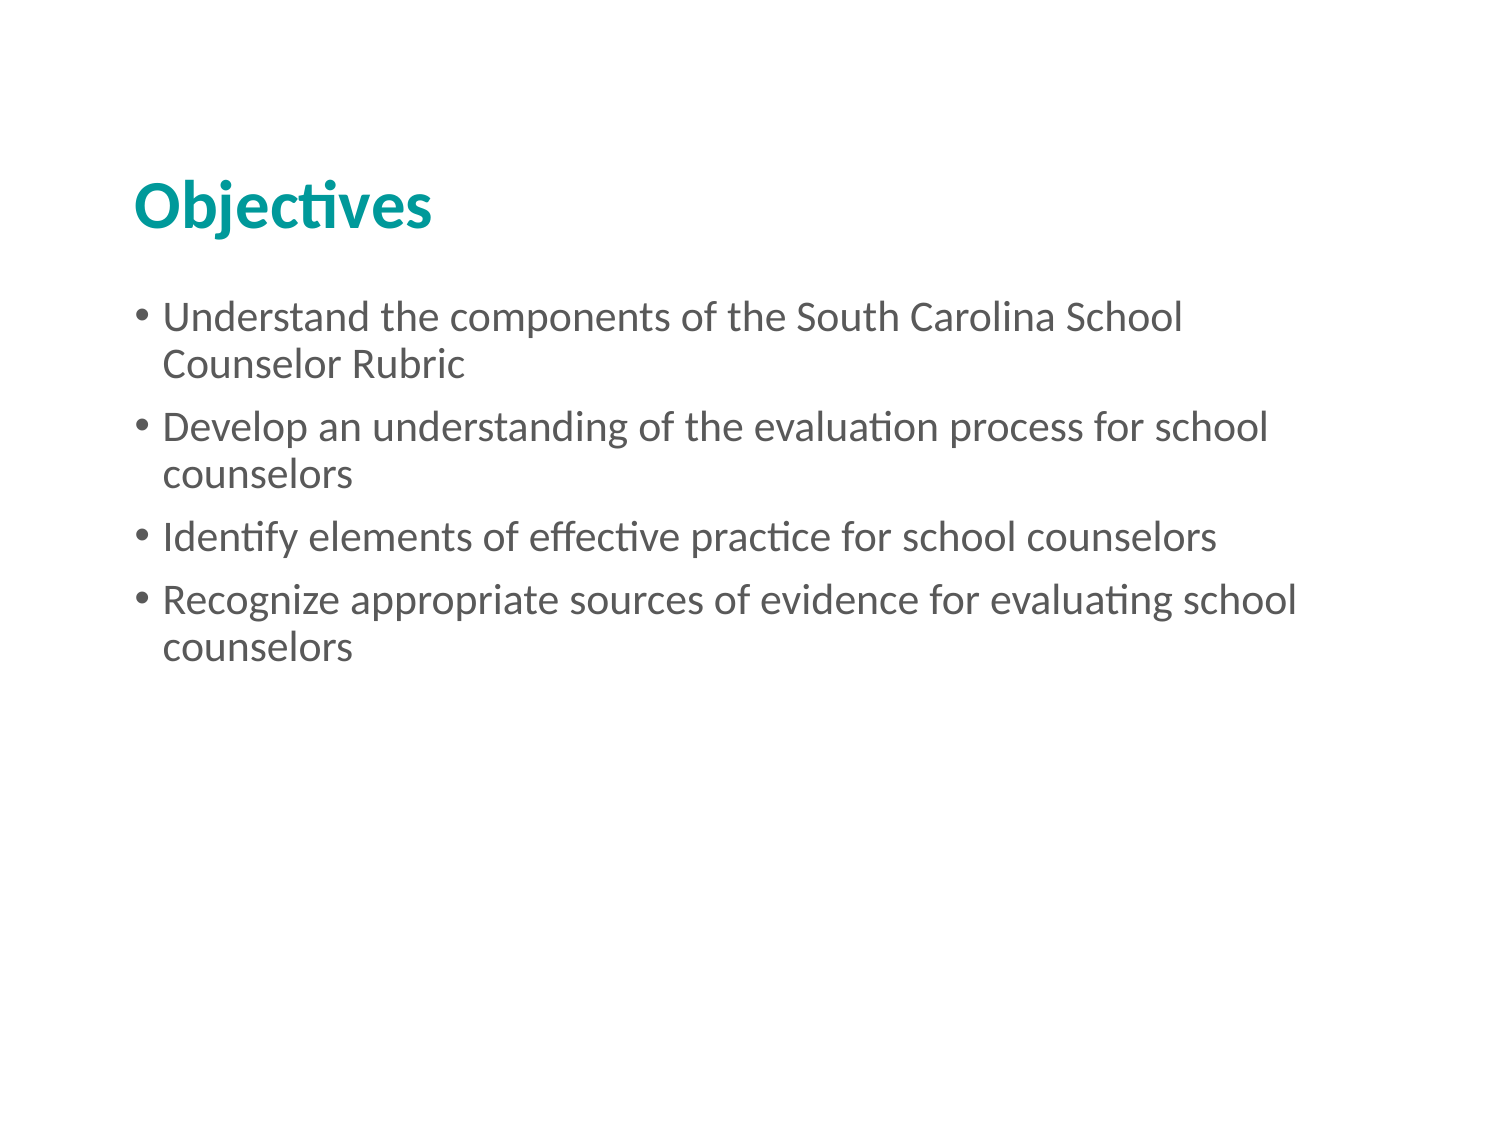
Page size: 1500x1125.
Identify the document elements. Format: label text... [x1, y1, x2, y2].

title Objectives [134, 32, 1366, 243]
list Understand the components of the South Carolina School Counselor Rubric Develop an understanding of the evaluation process for school counselors Identify elements of effective practice for school counselors Recognize appropriate sources of evidence for evaluating school counselors [134, 293, 1366, 995]
